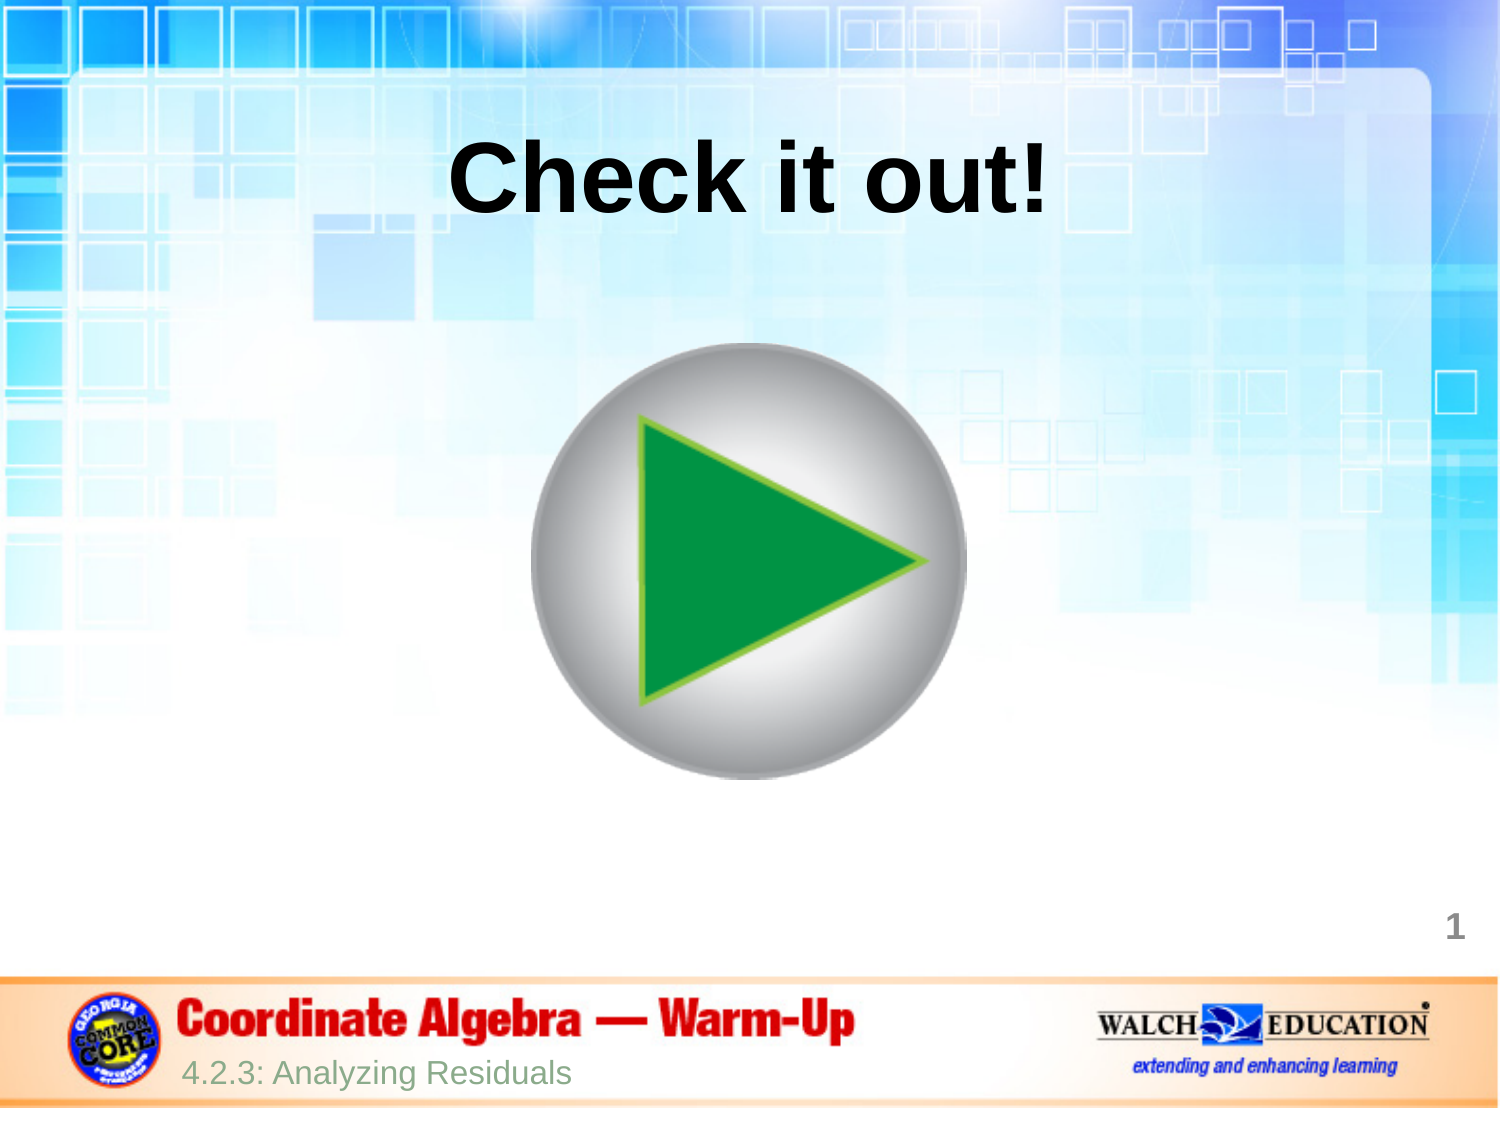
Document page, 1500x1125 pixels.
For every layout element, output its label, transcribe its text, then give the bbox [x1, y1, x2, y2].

picture [0, 0, 1500, 1108]
subtitle Check it out! [105, 105, 1394, 925]
footer 4.2.3: Analyzing Residuals [166, 1048, 1065, 1094]
slide_number 1 [1361, 901, 1481, 949]
